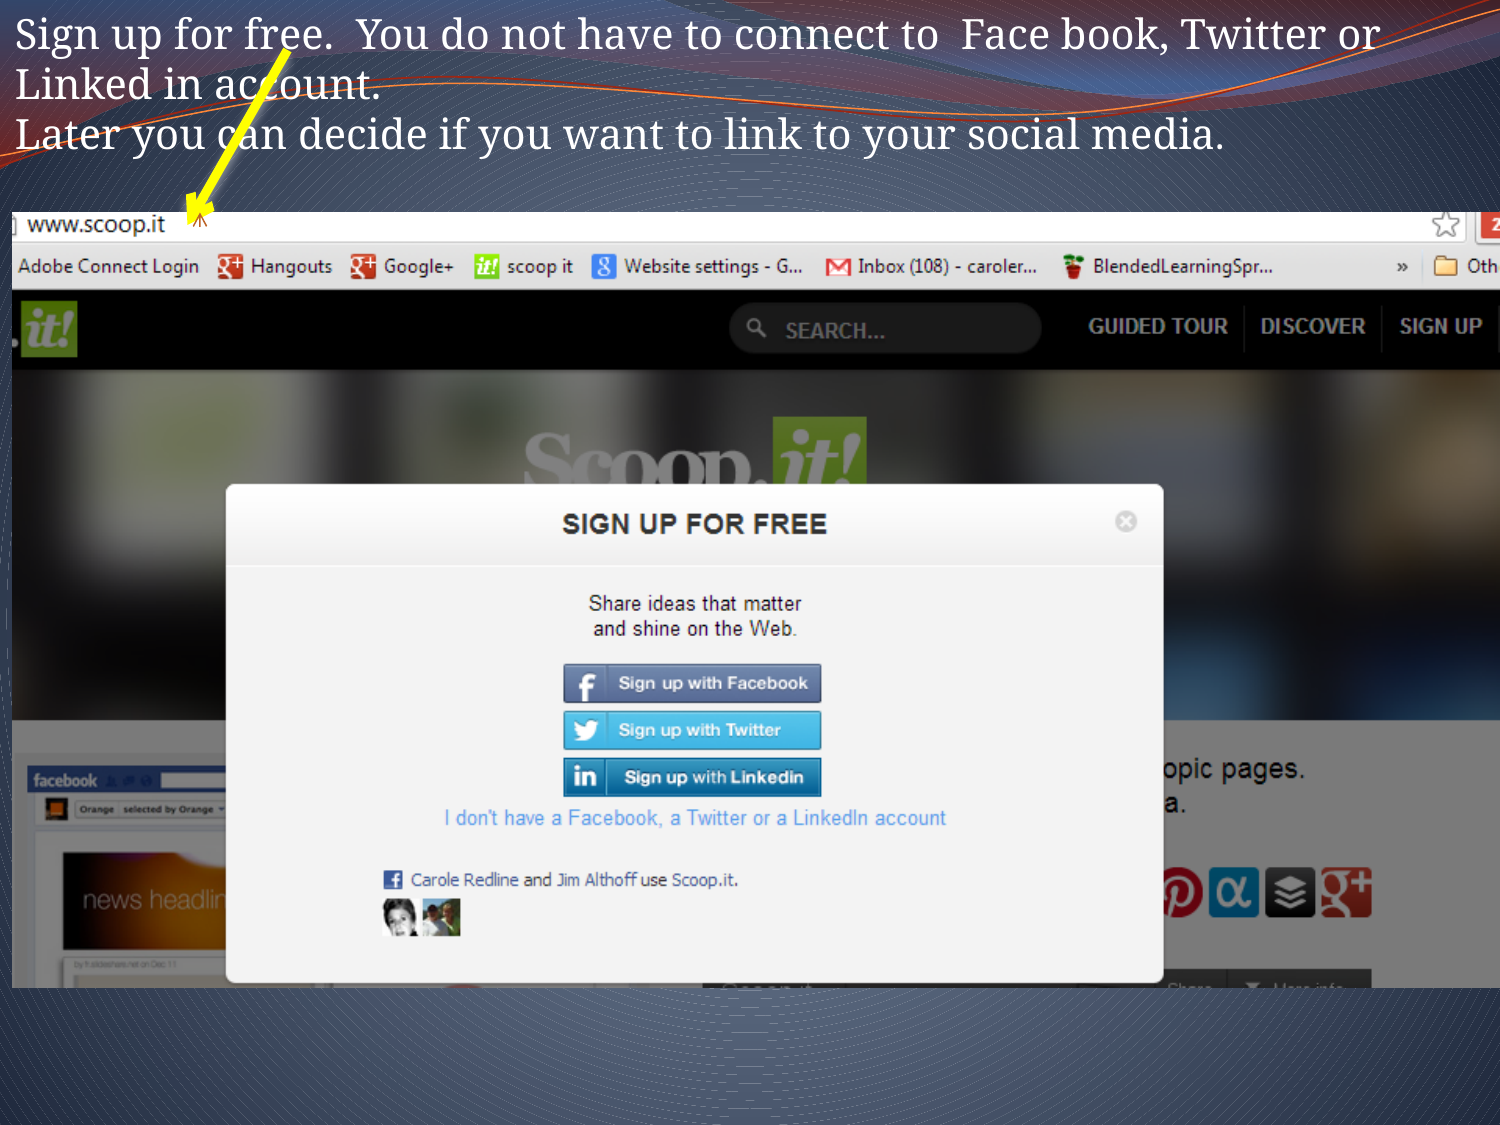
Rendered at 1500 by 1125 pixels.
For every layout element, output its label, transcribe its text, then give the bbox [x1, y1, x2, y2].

picture [12, 212, 1500, 988]
text_box Sign up for free. You do not have to connect to Face book, Twitter or Linked in account. Later you can decide if you want to link to your social media. [0, 0, 1500, 165]
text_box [187, 49, 288, 226]
